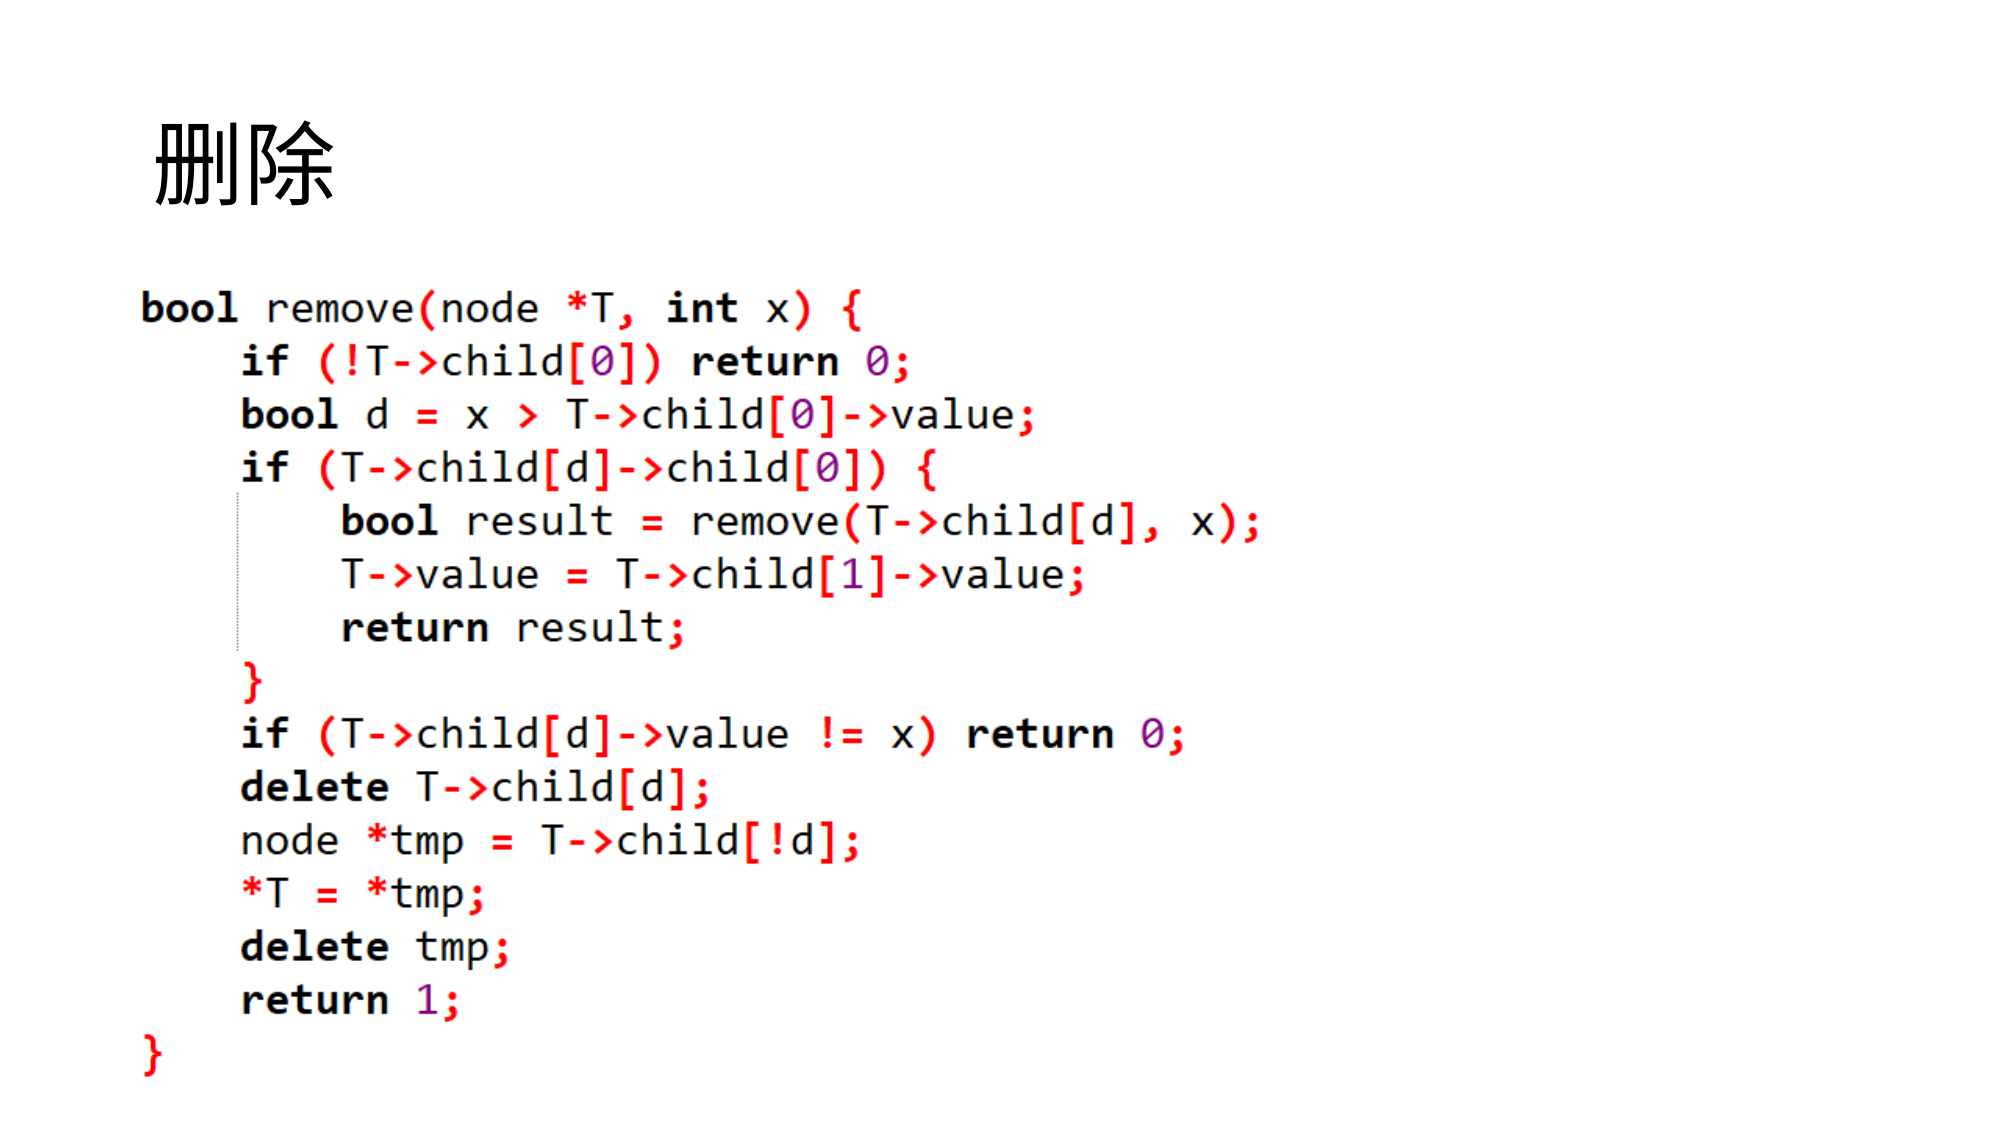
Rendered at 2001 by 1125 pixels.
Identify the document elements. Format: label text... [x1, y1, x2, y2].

title 删除 [137, 59, 1863, 278]
picture [137, 277, 1278, 1094]
